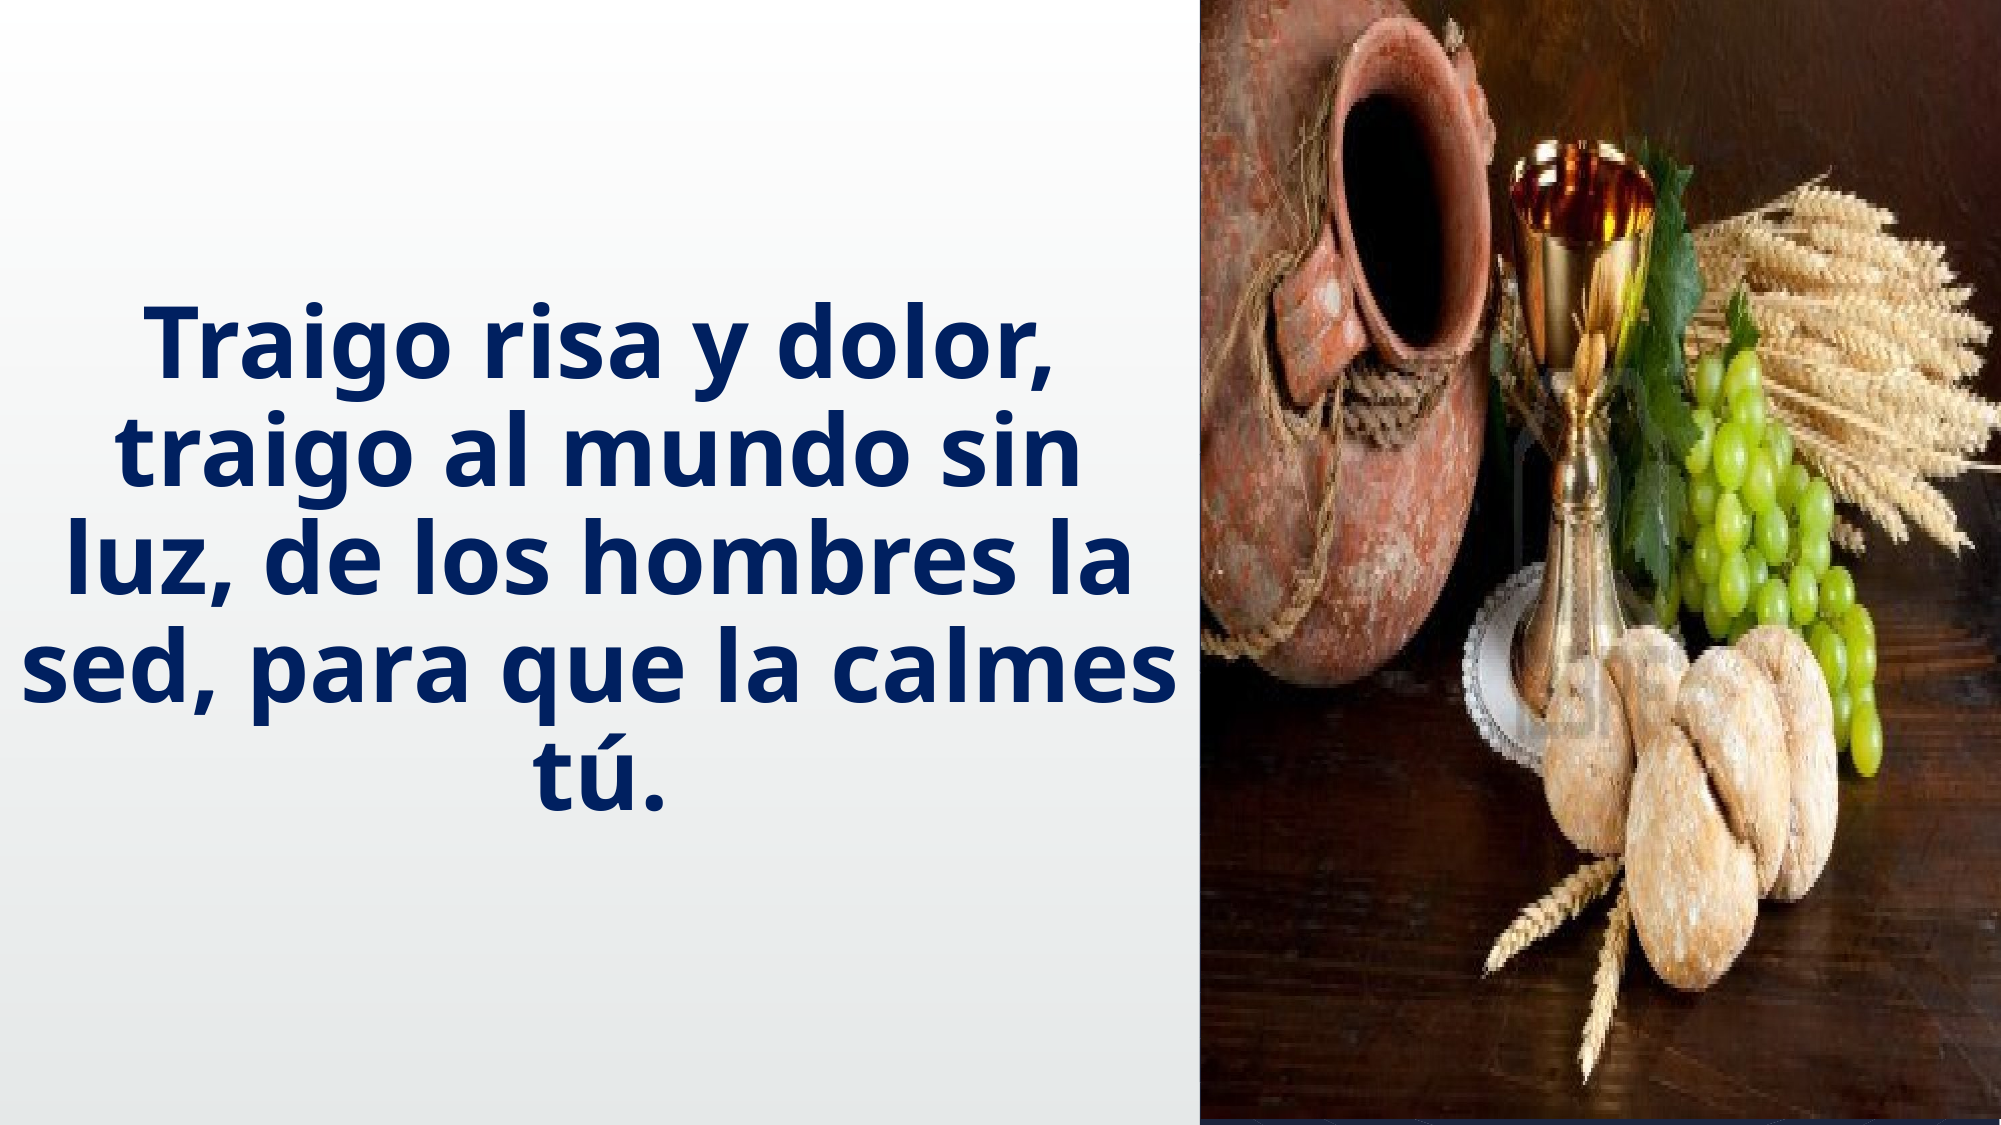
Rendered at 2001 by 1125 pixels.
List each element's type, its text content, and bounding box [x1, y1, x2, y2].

title Traigo risa y dolor, traigo al mundo sin luz, de los hombres la sed, para que la calmes tú. [0, 0, 1201, 1125]
picture [1200, 0, 2001, 1124]
